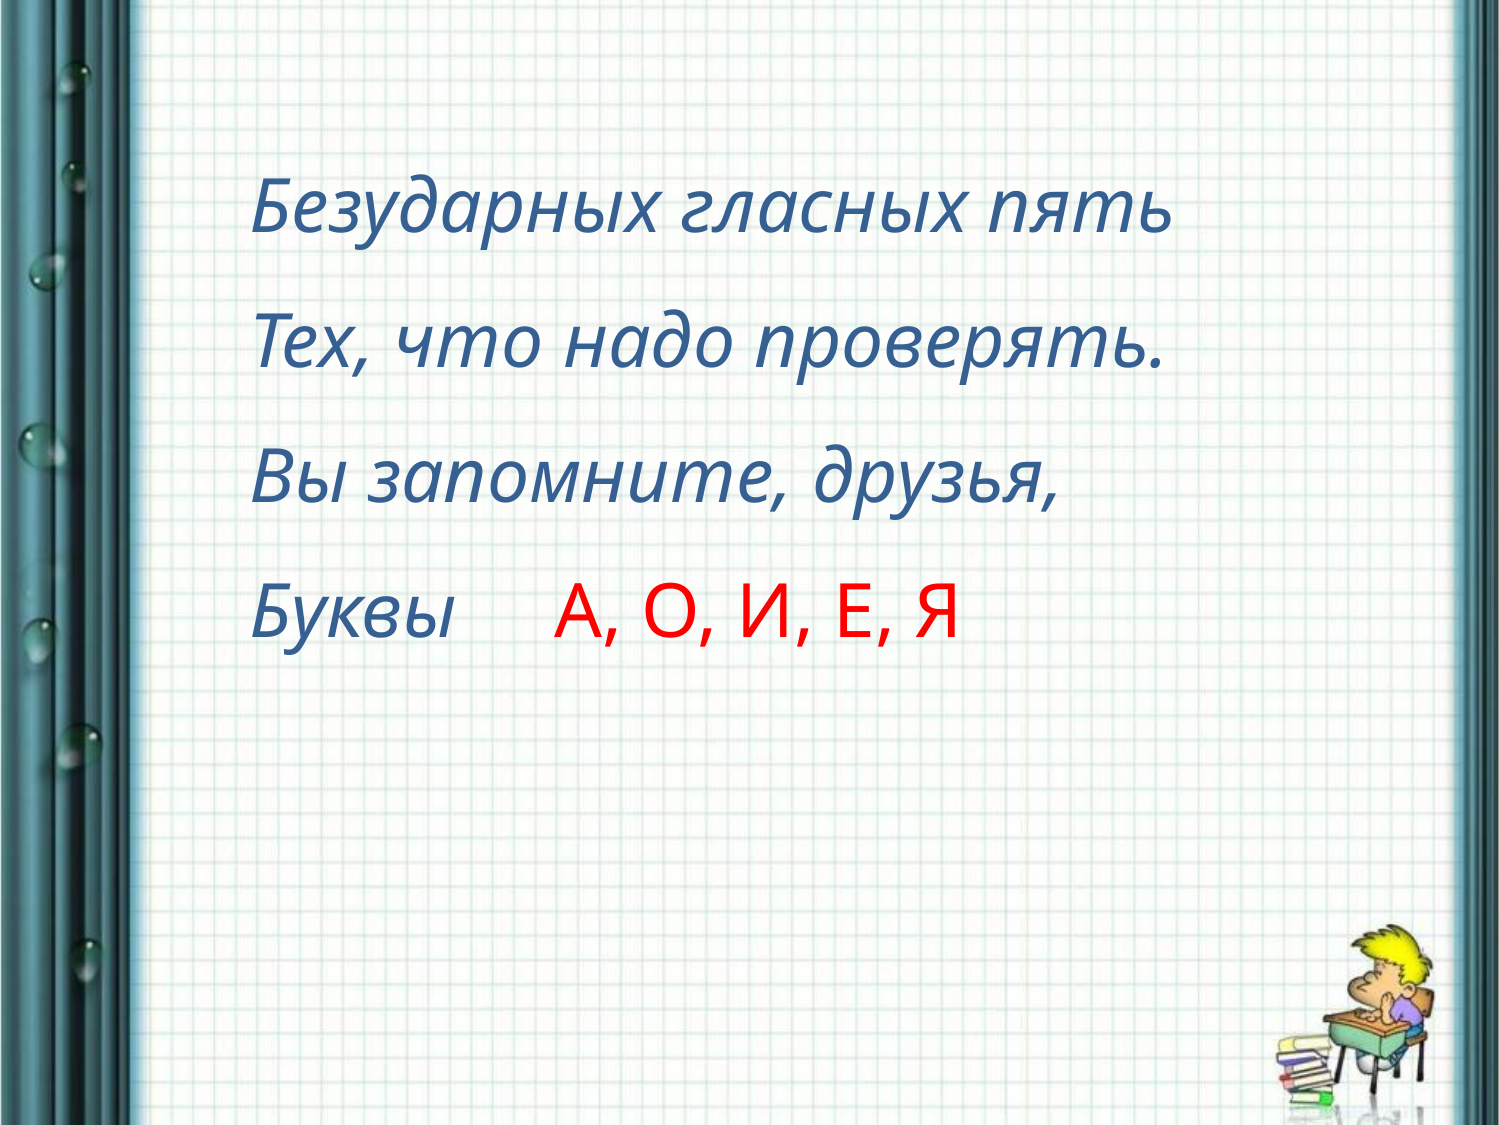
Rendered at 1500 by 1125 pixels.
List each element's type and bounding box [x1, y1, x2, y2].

list [0, 0, 1500, 1125]
